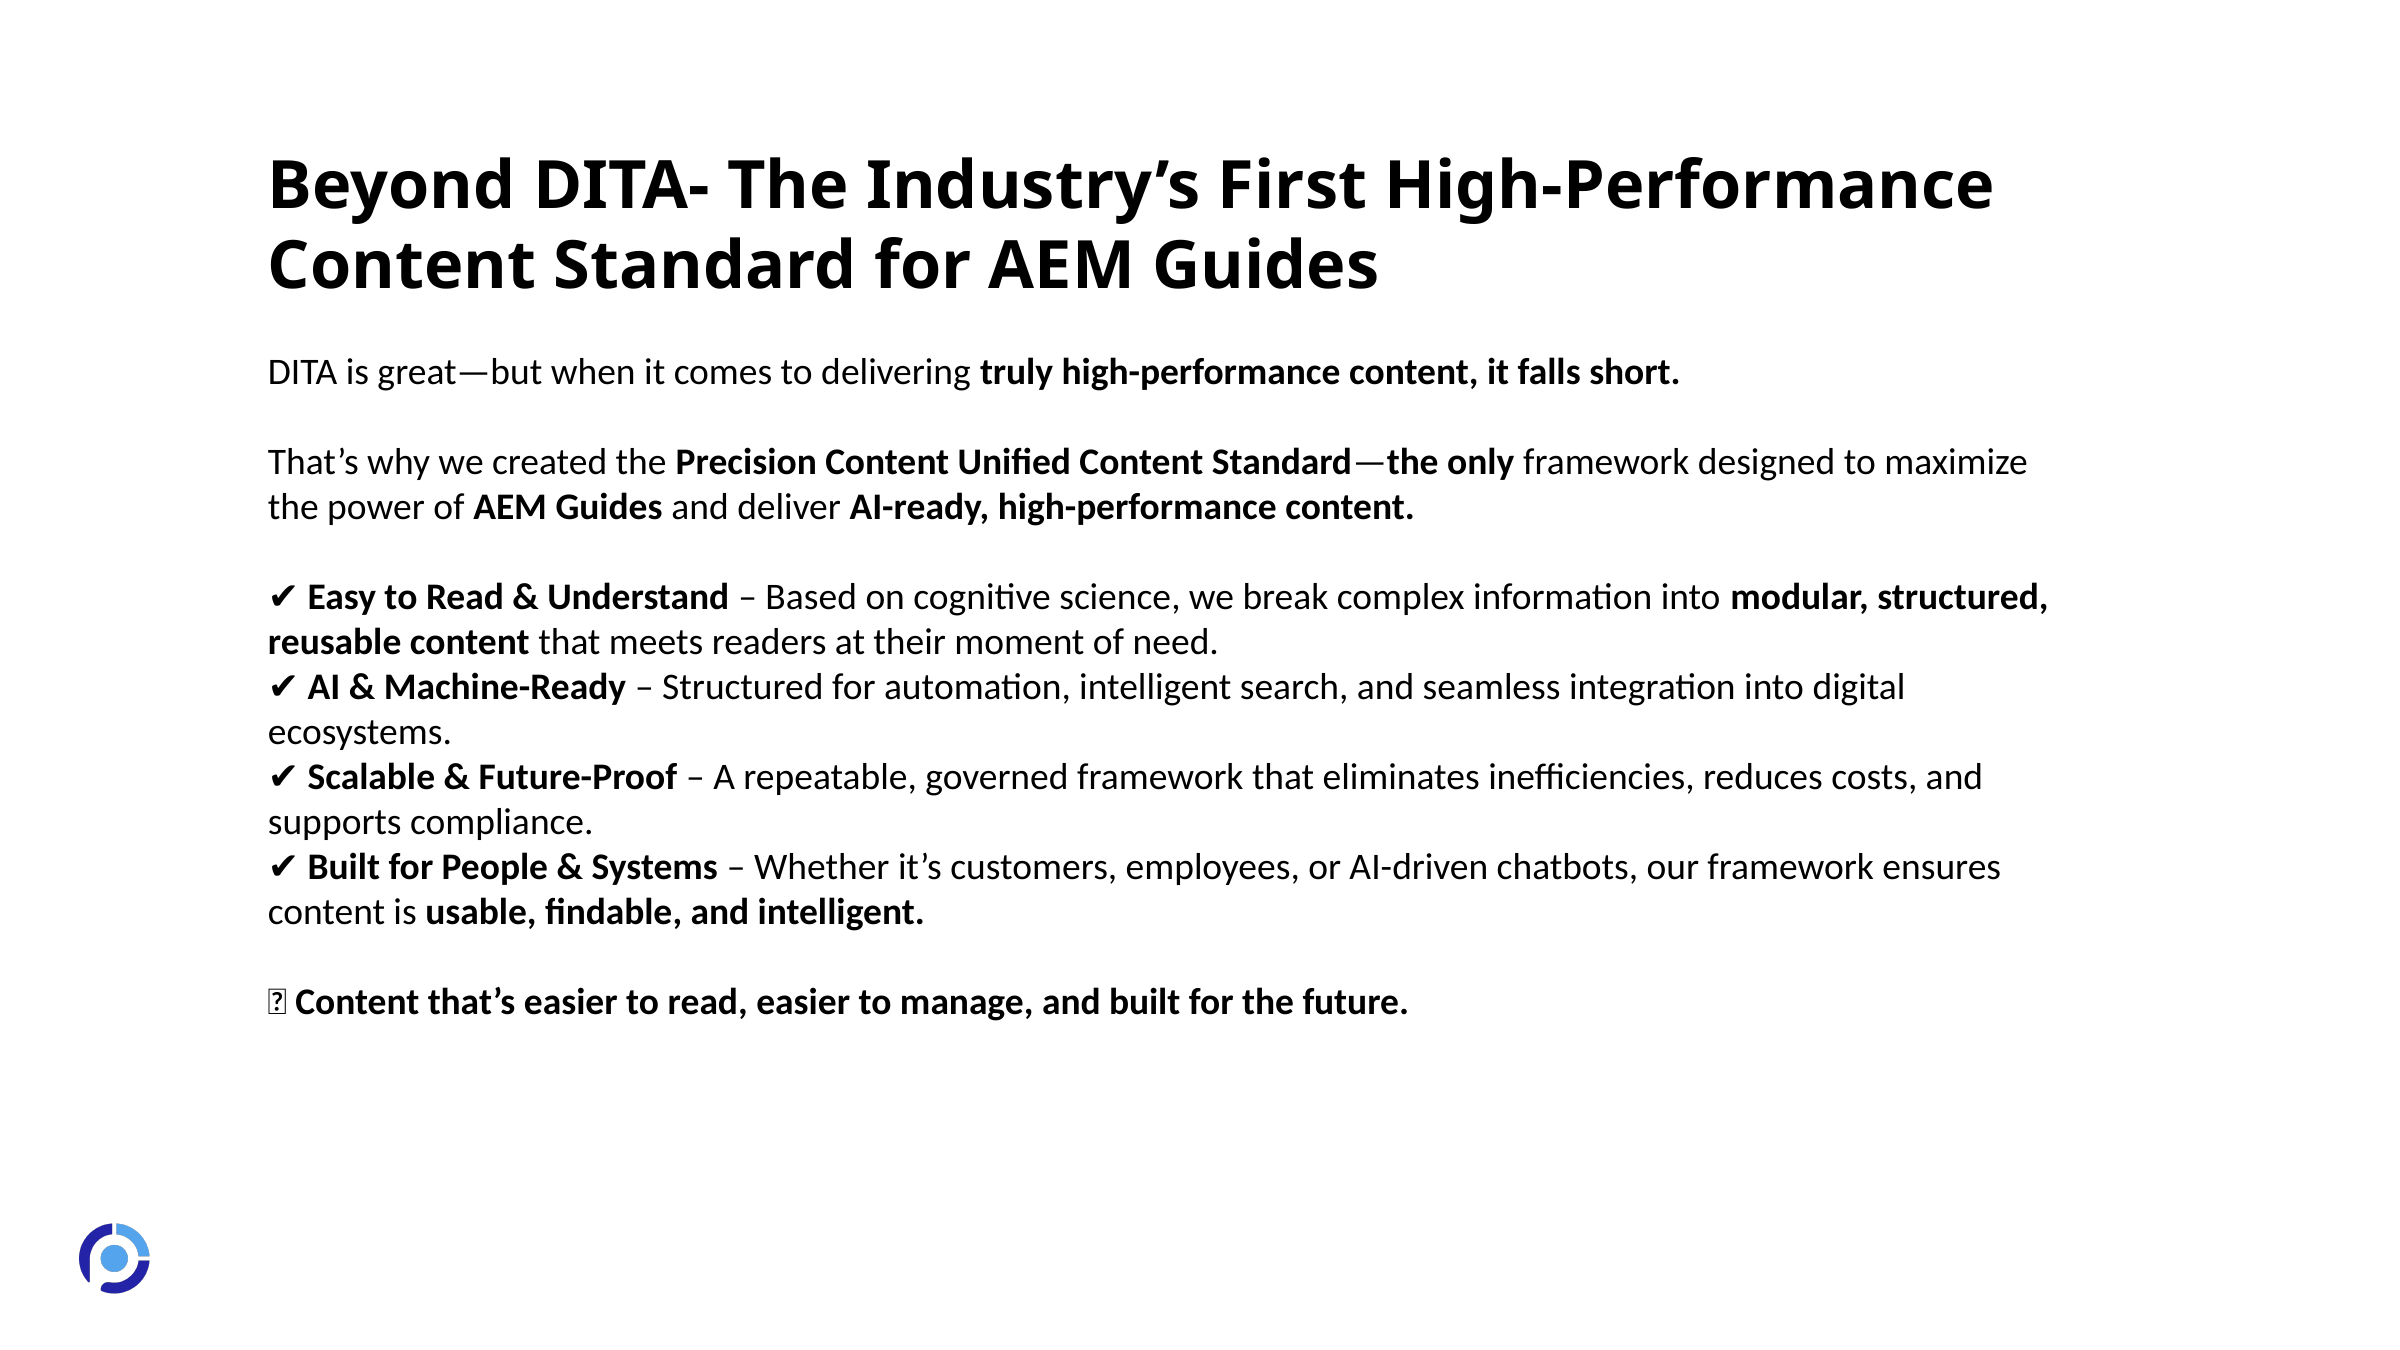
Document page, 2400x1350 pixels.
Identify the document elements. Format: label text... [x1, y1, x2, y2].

picture [78, 1219, 155, 1299]
text_box Beyond DITA- The Industry’s First High-Performance Content Standard for AEM Guides DITA is great—but when it comes to delivering truly high-performance content, it falls short. That’s why we created the Precision Content Unified Content Standard—the only framework designed to maximize the power of AEM Guides and deliver AI-ready, high-performance content. ✔ Easy to Read & Understand – Based on cognitive science, we break complex information into modular, structured, reusable content that meets readers at their moment of need. ✔ AI & Machine-Ready – Structured for automation, intelligent search, and seamless integration into digital ecosystems. ✔ Scalable & Future-Proof – A repeatable, governed framework that eliminates inefficiencies, reduces costs, and supports compliance. ✔ Built for People & Systems – Whether it’s customers, employees, or AI-driven chatbots, our framework ensures content is usable, findable, and intelligent. 🔥 Content that’s easier to read, easier to manage, and built for the future. [253, 134, 2096, 1075]
